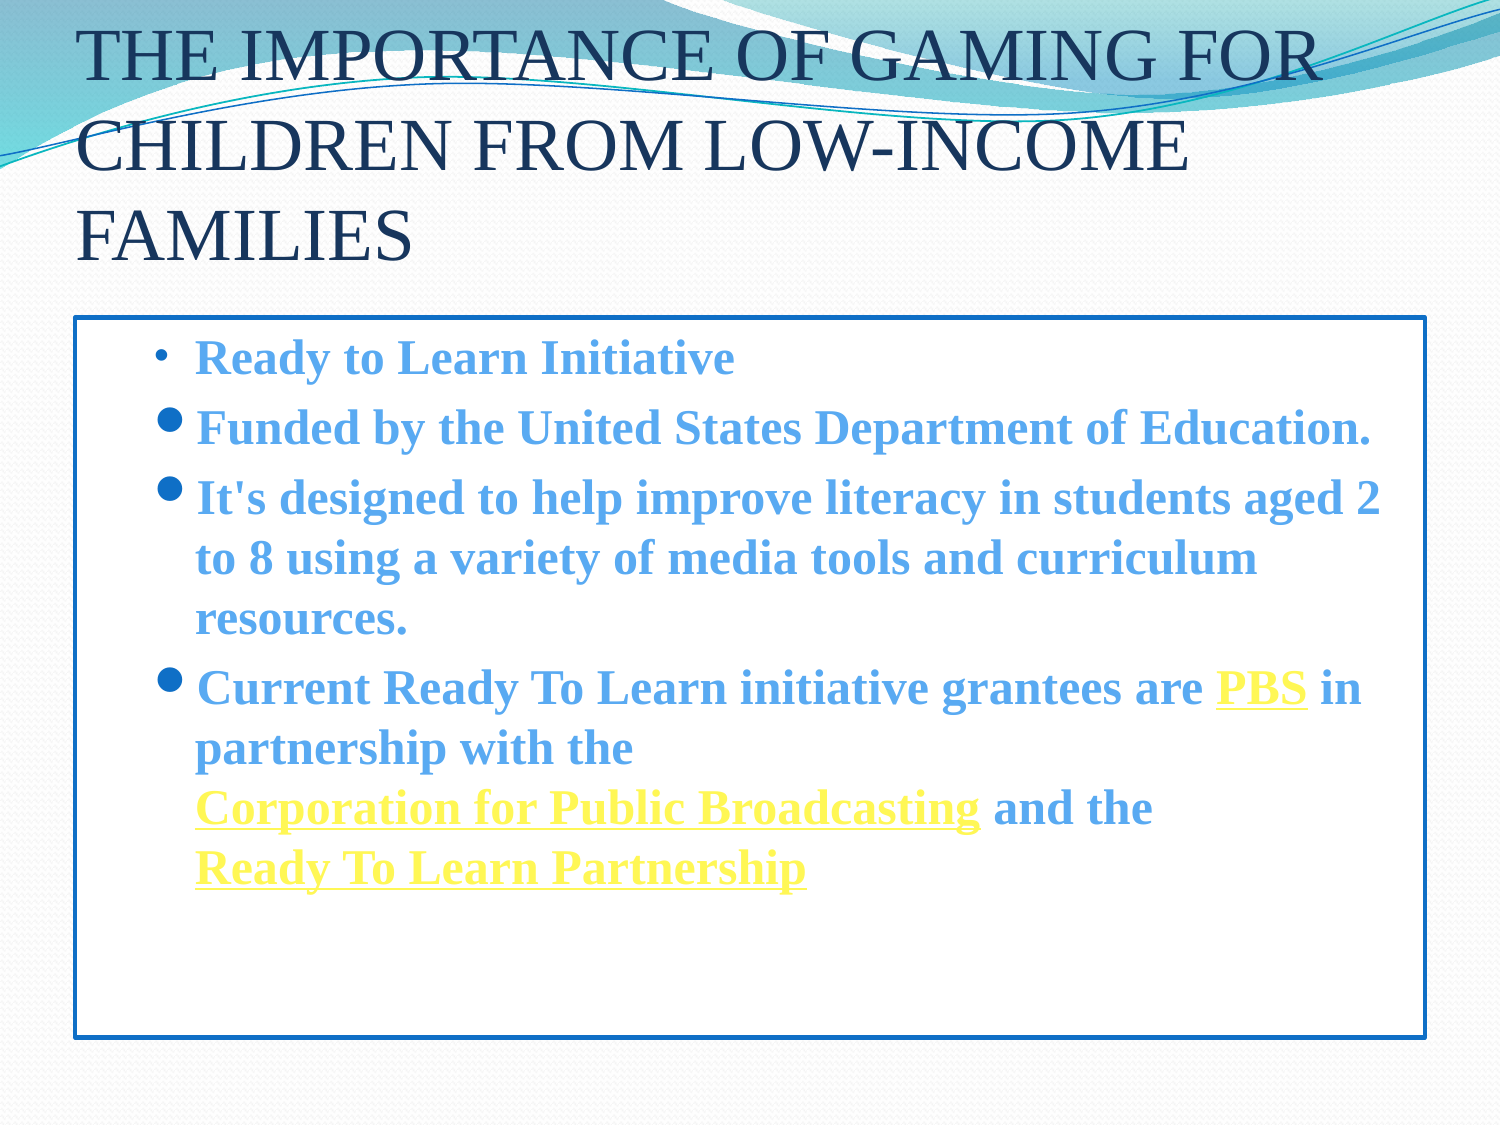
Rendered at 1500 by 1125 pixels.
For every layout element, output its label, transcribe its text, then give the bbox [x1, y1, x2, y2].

list Ready to Learn Initiative Funded by the United States Department of Education. It's designed to help improve literacy in students aged 2 to 8 using a variety of media tools and curriculum resources. Current Ready To Learn initiative grantees are PBS in partnership with the Corporation for Public Broadcasting and the Ready To Learn Partnership [73, 315, 1427, 1040]
title THE IMPORTANCE OF GAMING FOR CHILDREN FROM LOW-INCOME FAMILIES [75, 0, 1425, 275]
